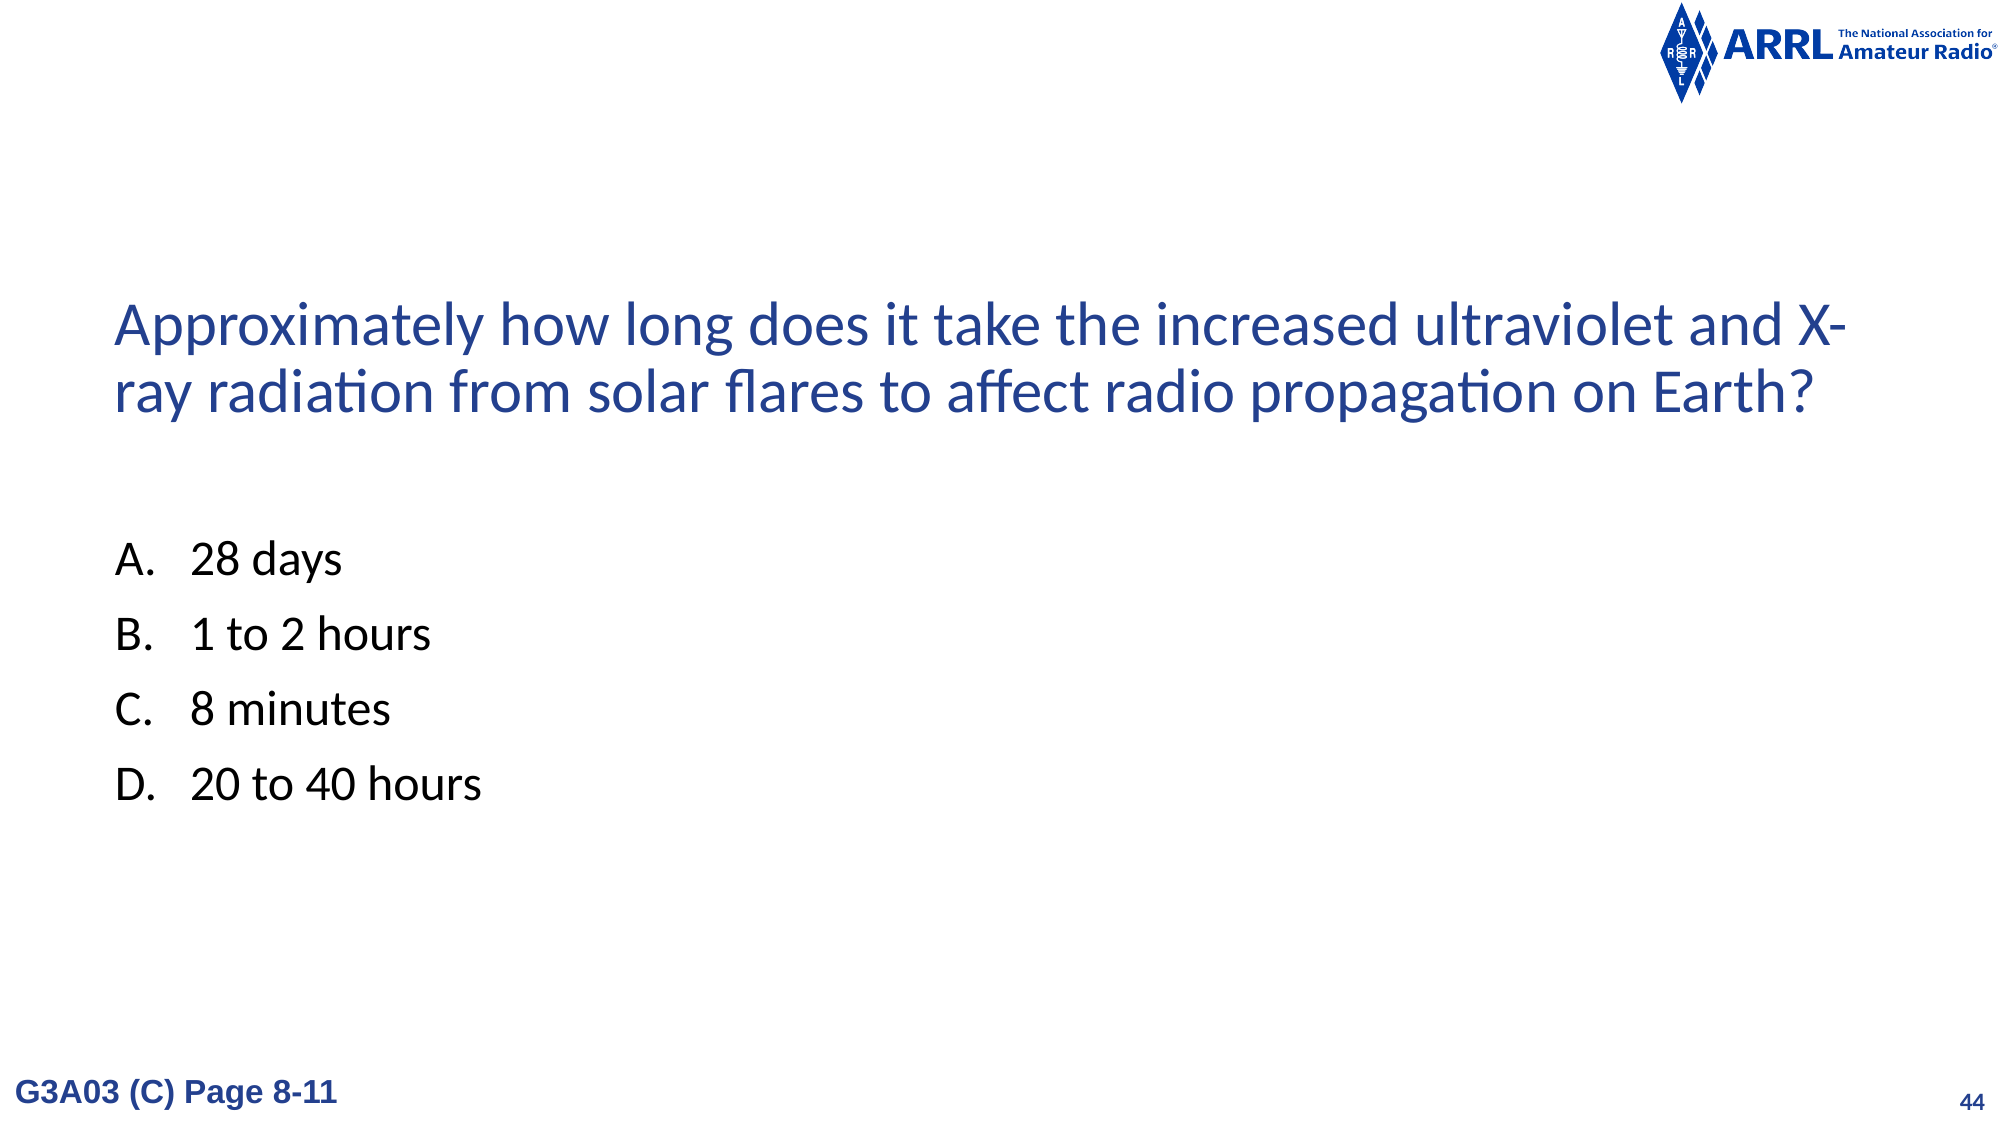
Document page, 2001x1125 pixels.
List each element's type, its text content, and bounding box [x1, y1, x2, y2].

picture [1658, 0, 1999, 106]
text_box G3A03 (C) Page 8-11 [0, 1062, 1313, 1118]
title Approximately how long does it take the increased ultraviolet and X-ray radiation from solar flares to affect radio propagation on Earth? [99, 249, 1900, 468]
list 28 days 1 to 2 hours 8 minutes 20 to 40 hours [99, 525, 1900, 1005]
text_box 44 [1875, 1077, 2000, 1123]
